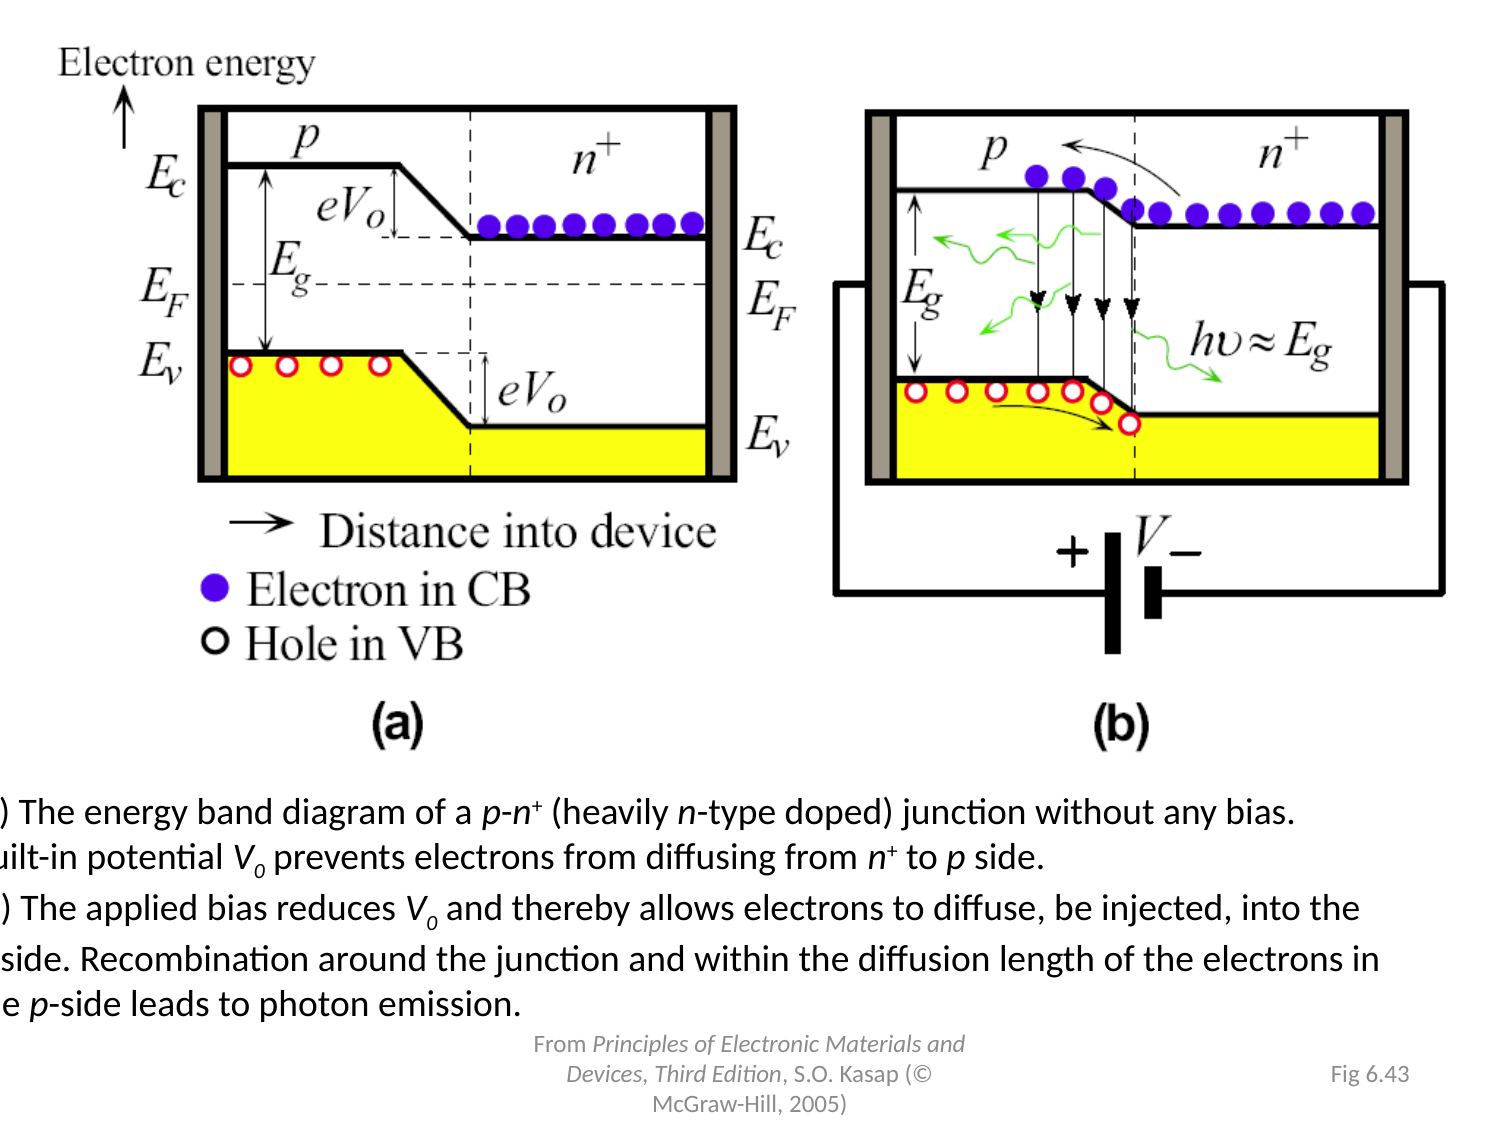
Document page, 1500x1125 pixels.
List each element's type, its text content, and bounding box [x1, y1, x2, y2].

footer From Principles of Electronic Materials and Devices, Third Edition, S.O. Kasap (© McGraw-Hill, 2005) [512, 1042, 988, 1103]
picture [38, 23, 1469, 773]
text_box (a) The energy band diagram of a p-n+ (heavily n-type doped) junction without any bias. Built-in potential V0 prevents electrons from diffusing from n+ to p side. (b) The applied bias reduces V0 and thereby allows electrons to diffuse, be injected, into the p-side. Recombination around the junction and within the diffusion length of the electrons in the p-side leads to photon emission. [0, 779, 1500, 1032]
slide_number Fig 6.43 [1074, 1042, 1425, 1103]
